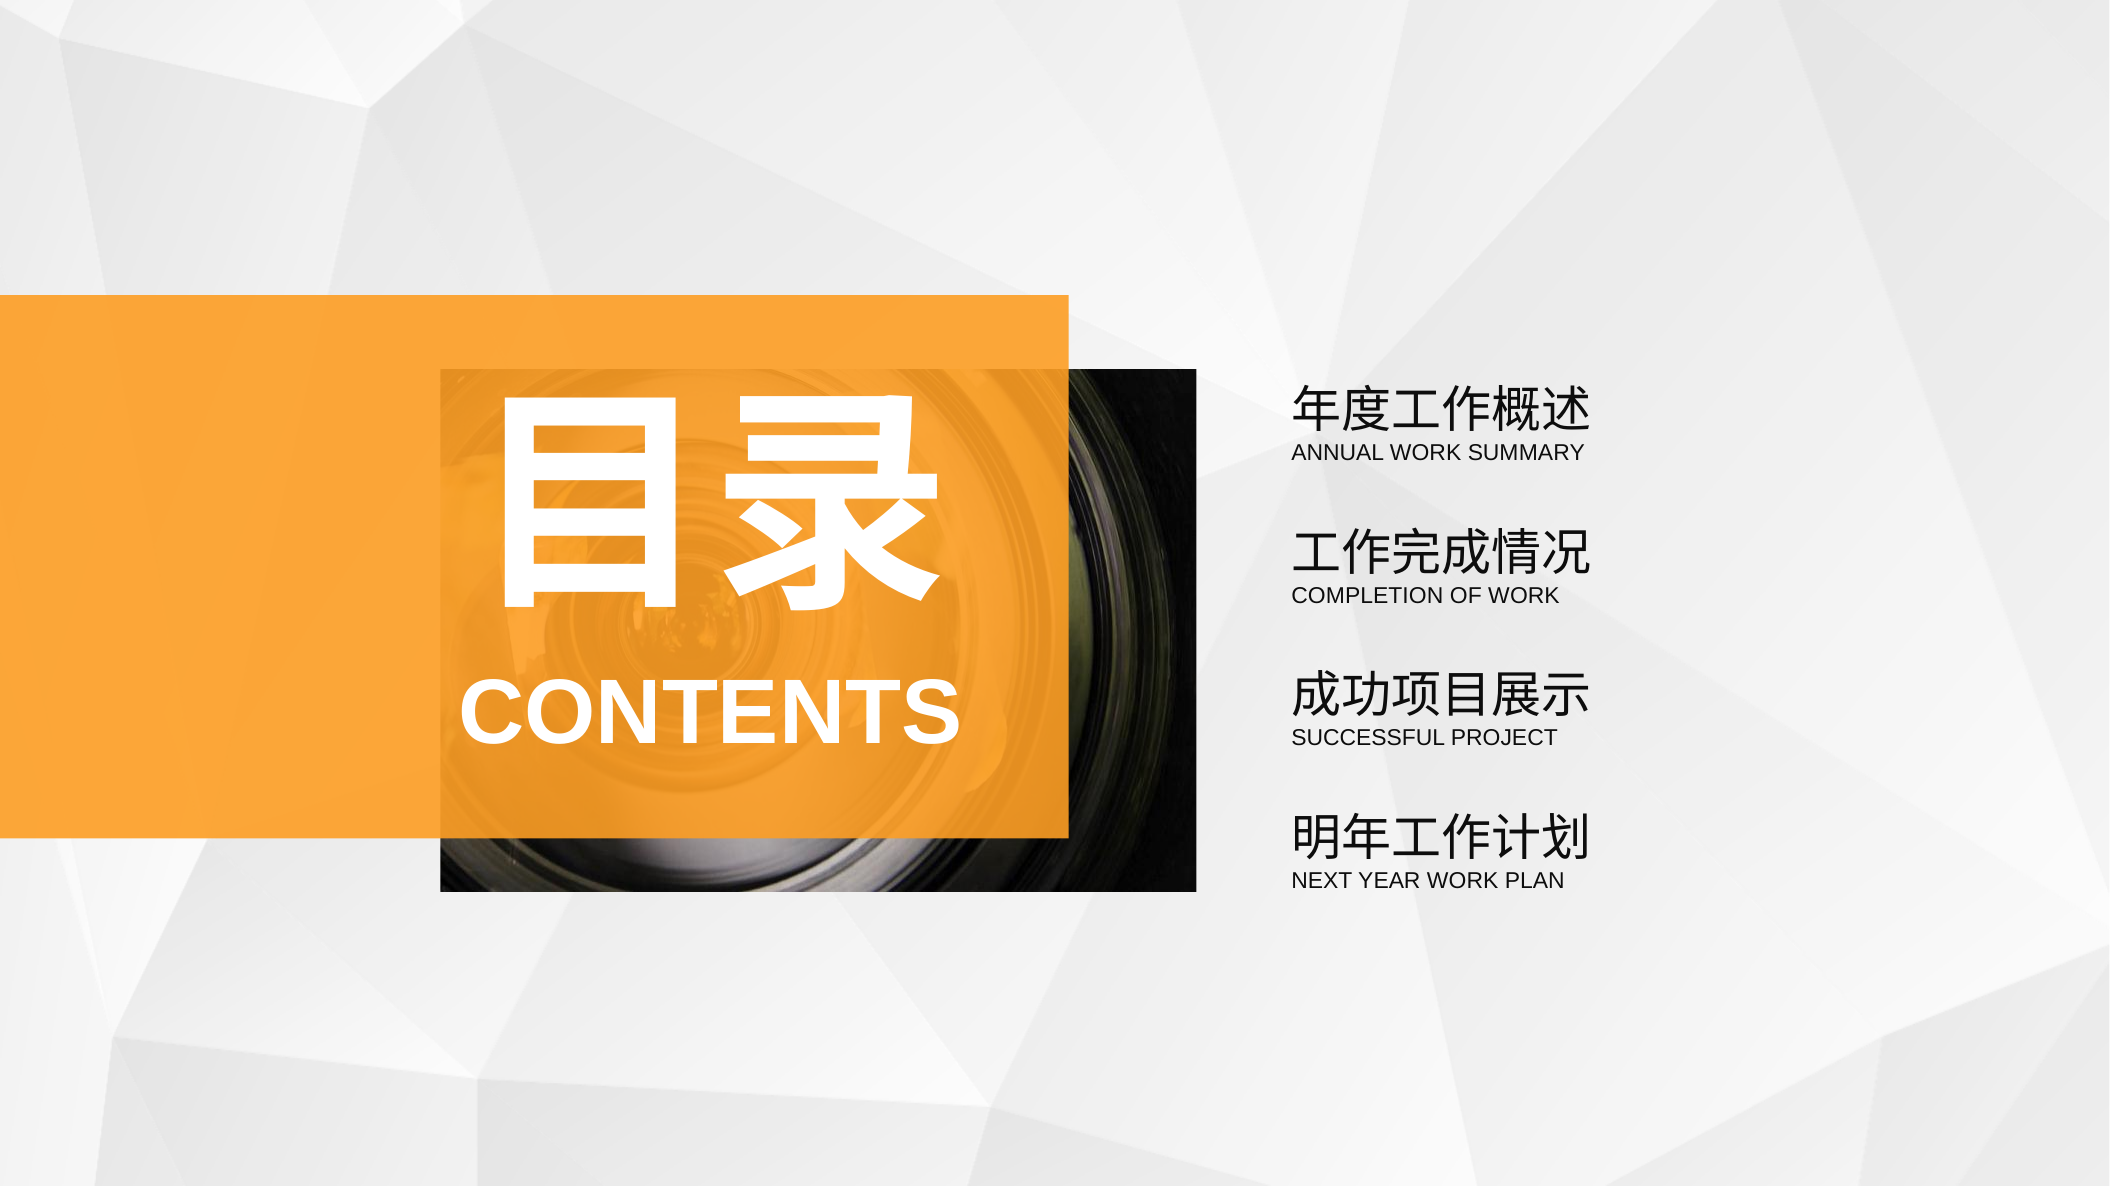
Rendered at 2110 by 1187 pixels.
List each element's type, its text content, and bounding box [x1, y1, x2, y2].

picture [0, 0, 2110, 1186]
text_box CONTENTS [440, 651, 982, 762]
text_box 目录 [458, 348, 964, 637]
text_box [439, 368, 1197, 892]
text_box [0, 294, 1070, 839]
